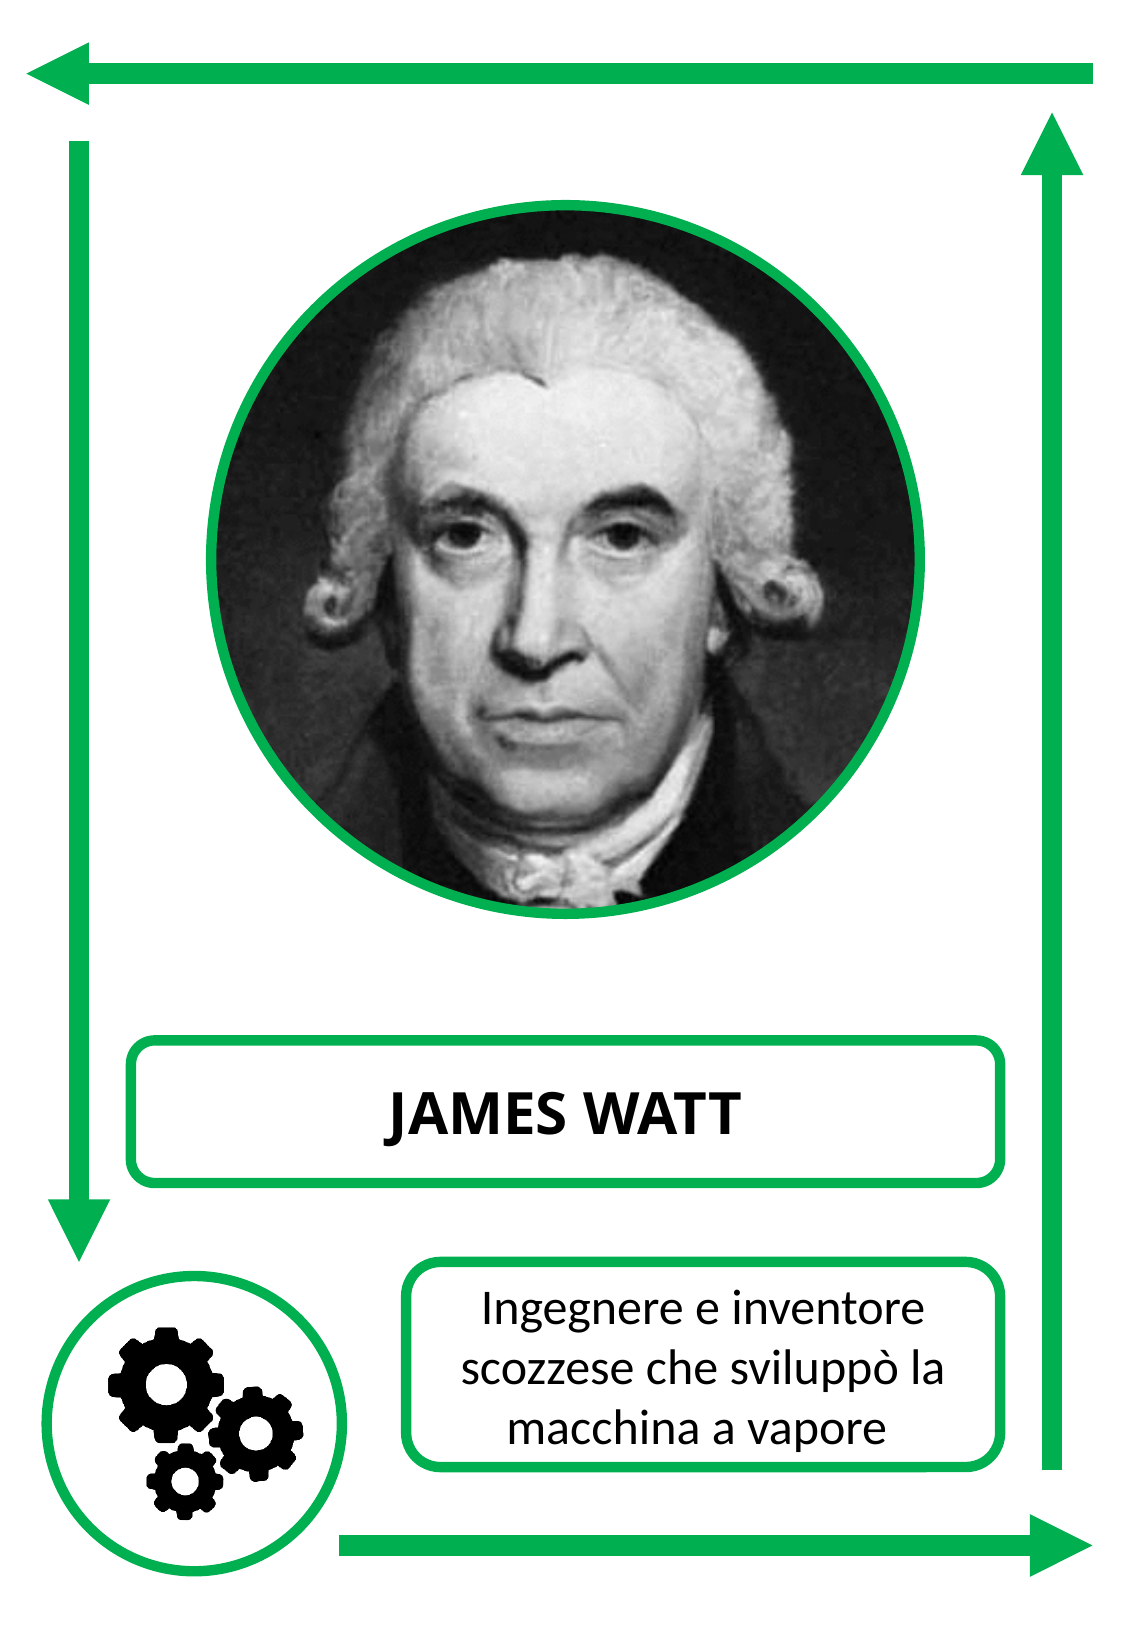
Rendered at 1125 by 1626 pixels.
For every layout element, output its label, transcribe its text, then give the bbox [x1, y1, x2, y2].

text_box [45, 1274, 301, 1573]
text_box [310, 1330, 343, 1517]
text_box JAMES WATT [129, 1039, 1002, 1185]
picture [101, 1319, 310, 1528]
text_box Ingegnere e inventore scozzese che sviluppò la macchina a vapore. [405, 1260, 1002, 1469]
picture [211, 205, 920, 915]
